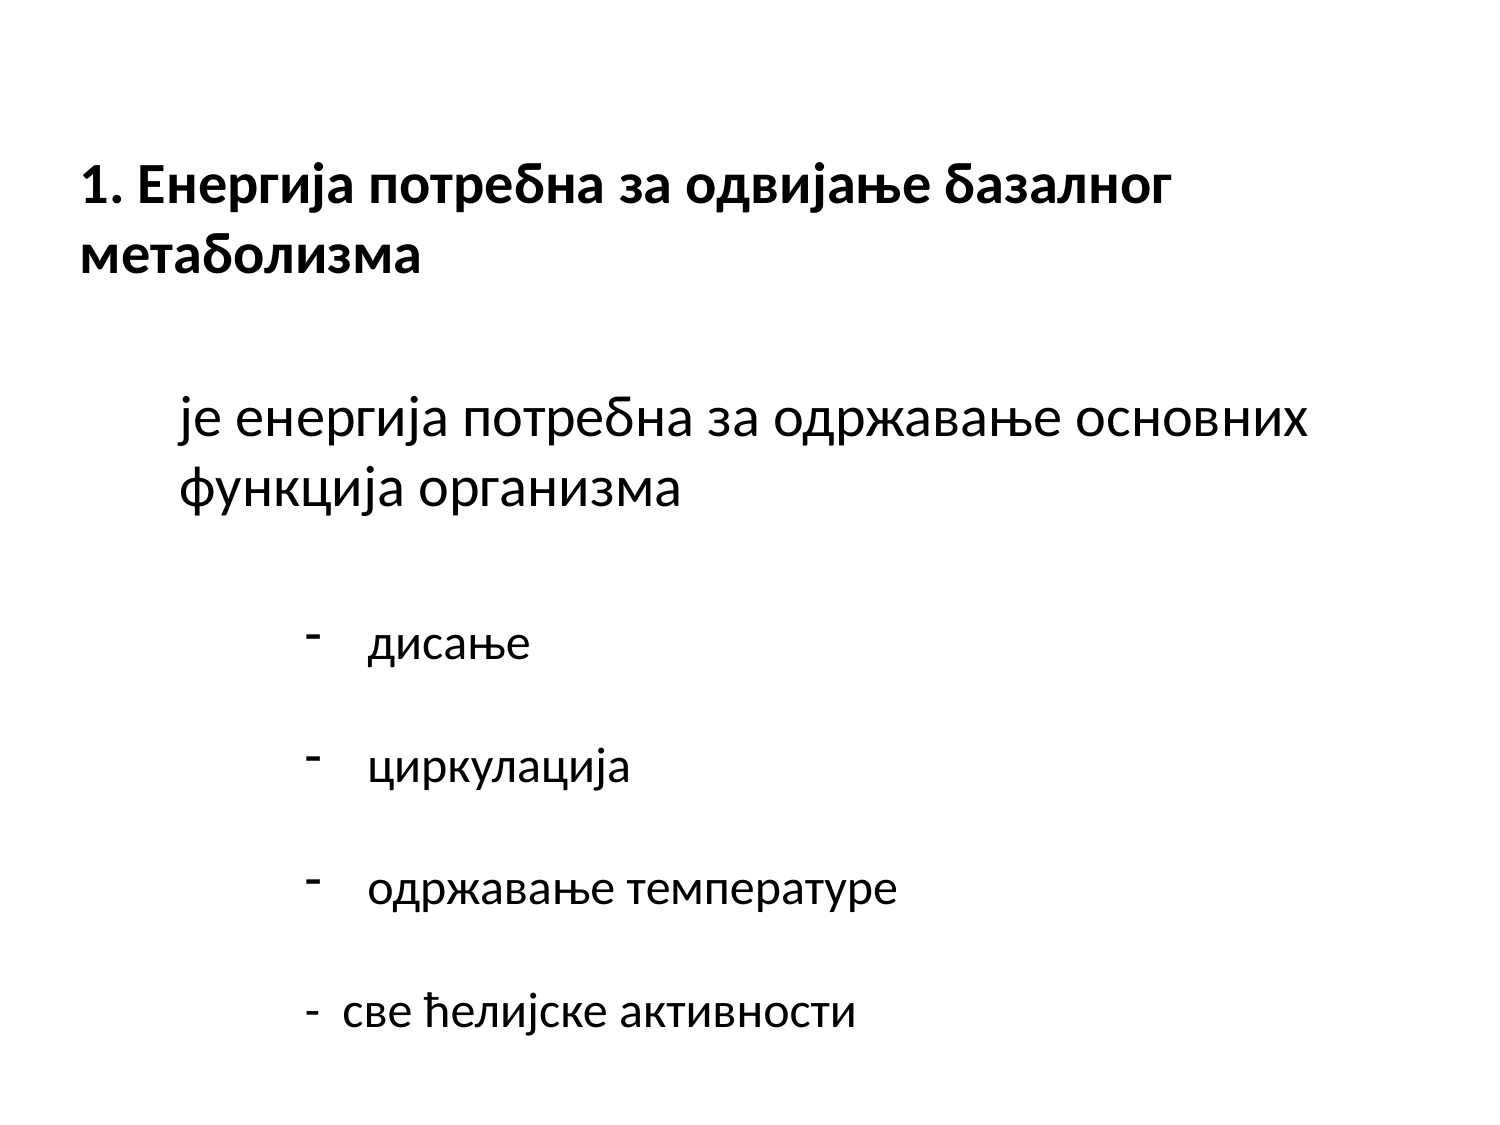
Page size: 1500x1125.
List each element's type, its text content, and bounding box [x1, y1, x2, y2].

list 1. Енергија потребна за одвијање базалног метаболизма је енергија потребна за одржавање основних функција организма дисање циркулација одржавање температуре - све ћелијске активности [64, 137, 1424, 1071]
